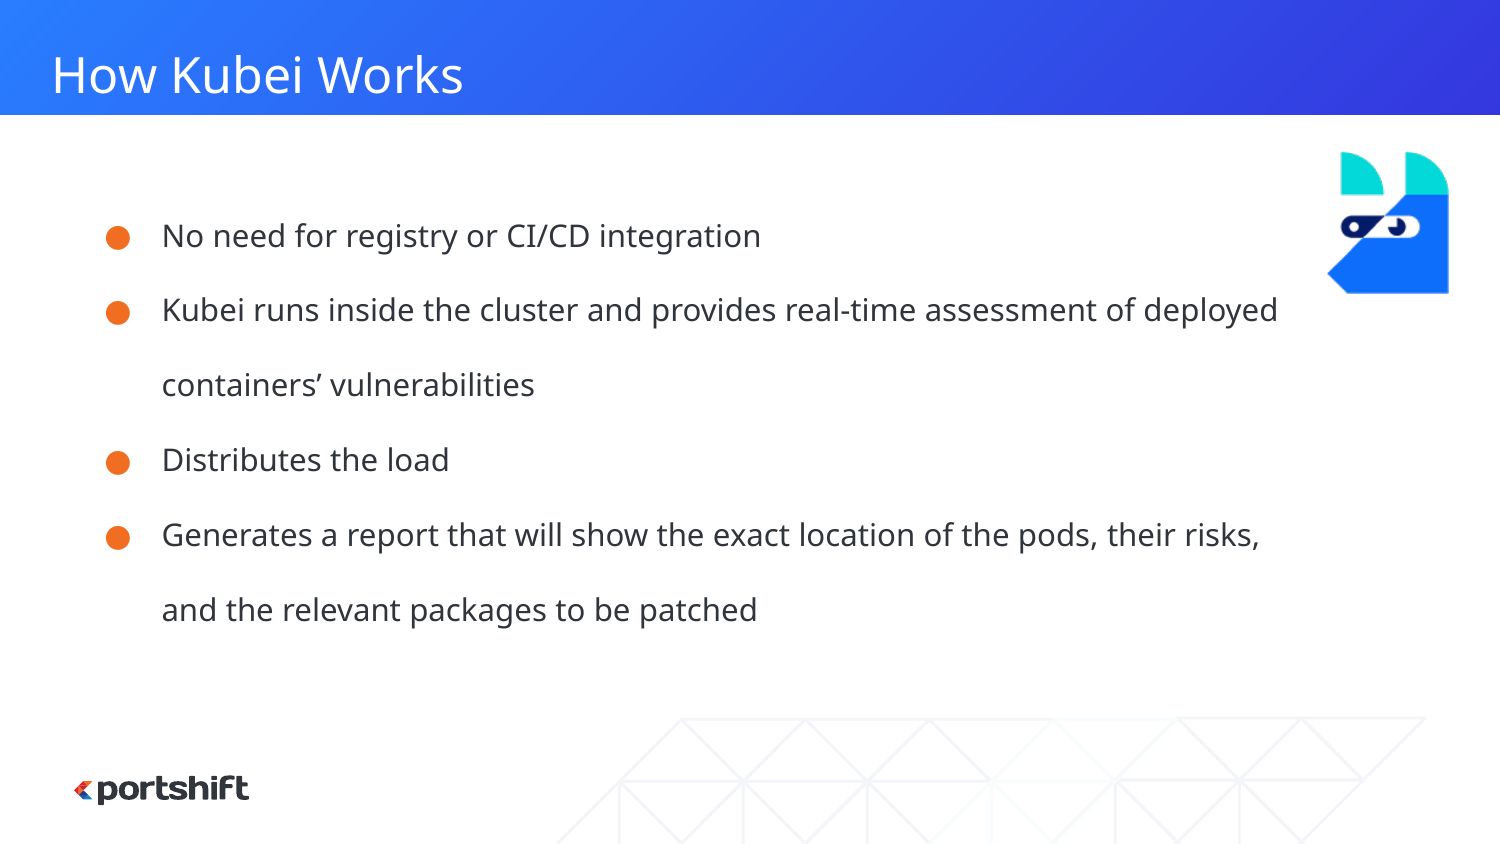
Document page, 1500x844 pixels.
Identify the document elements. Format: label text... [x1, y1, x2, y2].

text_box [0, 0, 1500, 115]
text_box How Kubei Works [36, 19, 1463, 115]
picture [1327, 151, 1449, 295]
text_box No need for registry or CI/CD integration Kubei runs inside the cluster and provides real-time assessment of deployed containers’ vulnerabilities Distributes the load Generates a report that will show the exact location of the pods, their risks, and the relevant packages to be patched [71, 163, 1296, 769]
